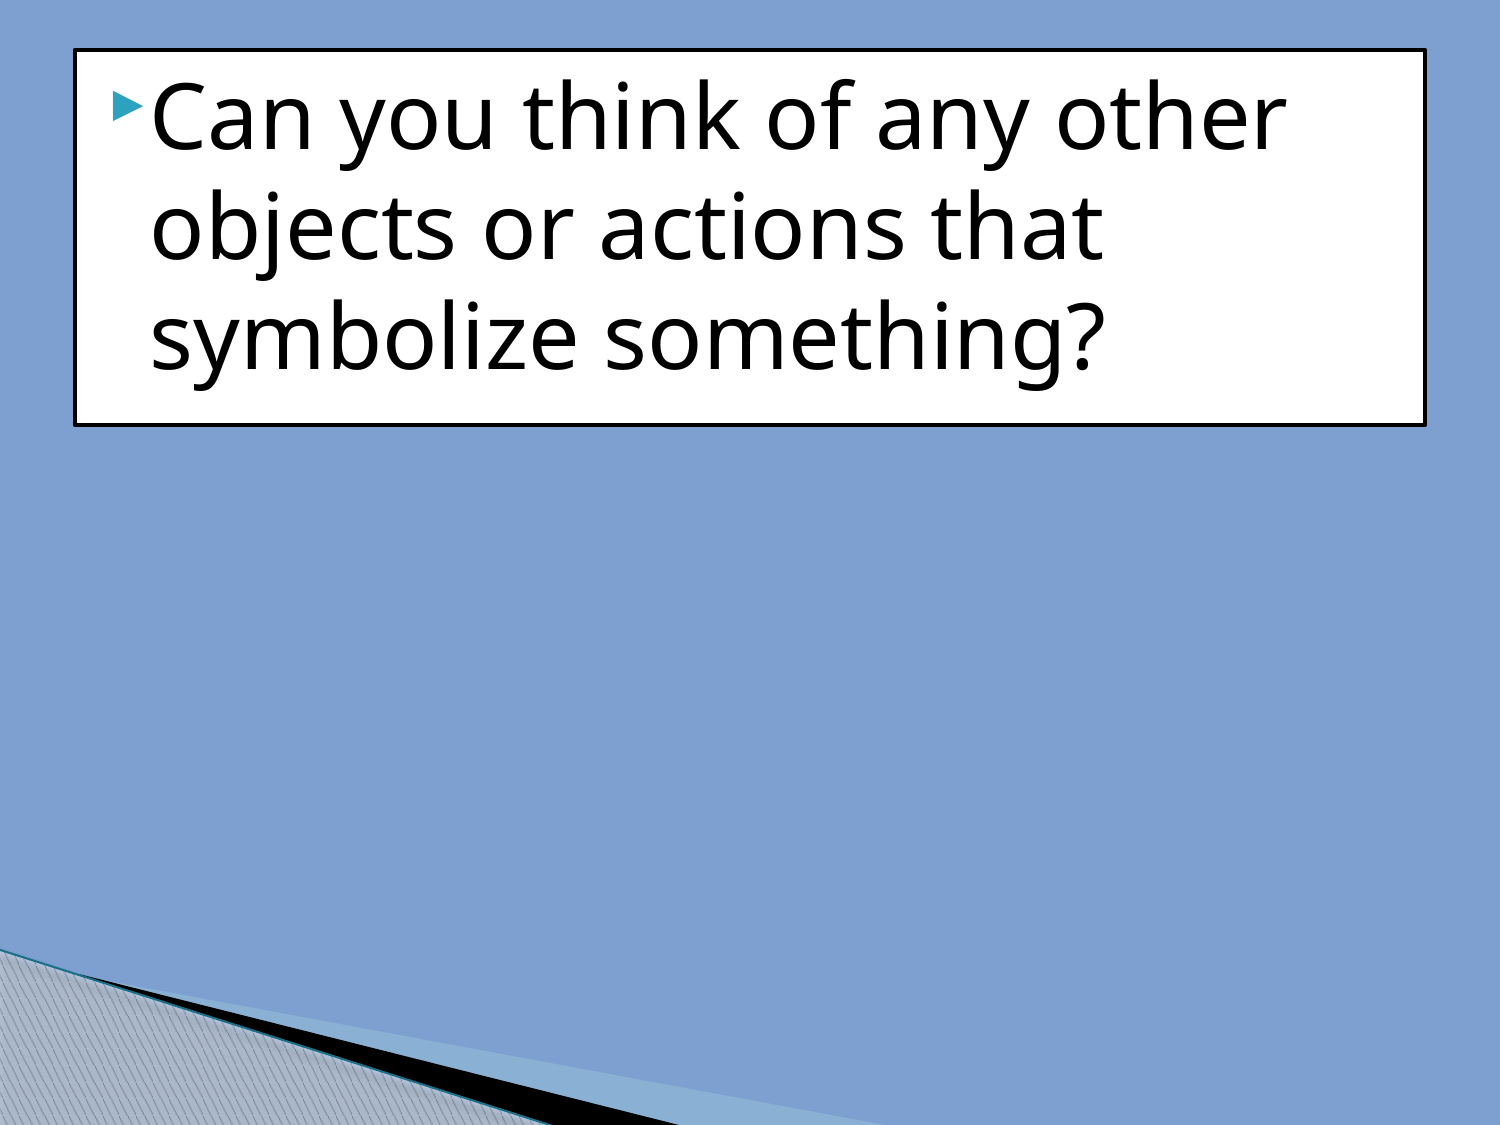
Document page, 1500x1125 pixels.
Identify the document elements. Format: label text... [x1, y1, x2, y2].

list Can you think of any other objects or actions that symbolize something? [75, 50, 1425, 425]
